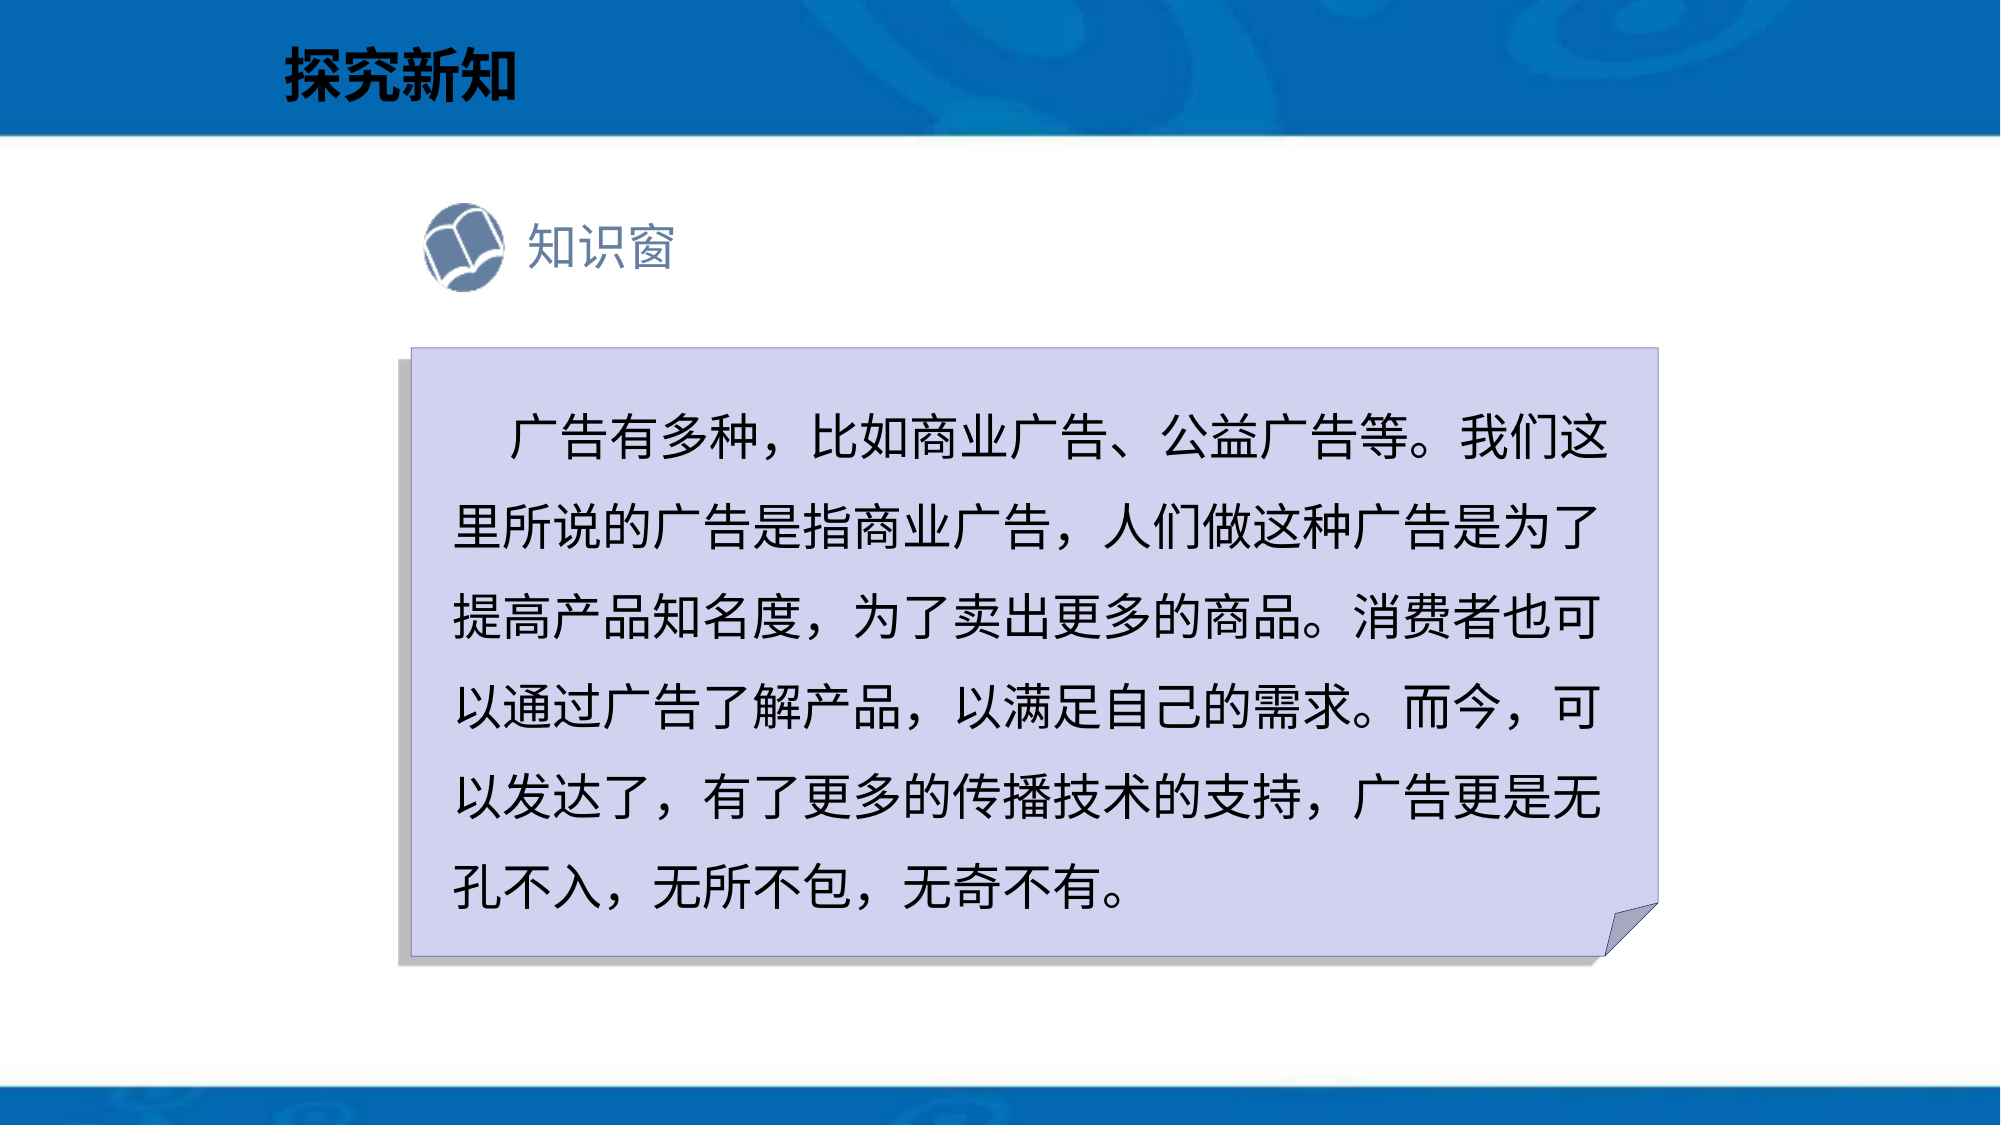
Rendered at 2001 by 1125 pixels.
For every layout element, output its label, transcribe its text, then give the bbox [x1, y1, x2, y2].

text_box 知识窗 [520, 207, 693, 283]
title 探究新知 [268, 38, 1733, 119]
text_box 广告有多种，比如商业广告、公益广告等。我们这里所说的广告是指商业广告，人们做这种广告是为了提高产品知名度，为了卖出更多的商品。消费者也可以通过广告了解产品，以满足自己的需求。而今，可以发达了，有了更多的传播技术的支持，广告更是无孔不入，无所不包，无奇不有。 [411, 347, 1659, 957]
picture [0, 0, 2001, 1125]
